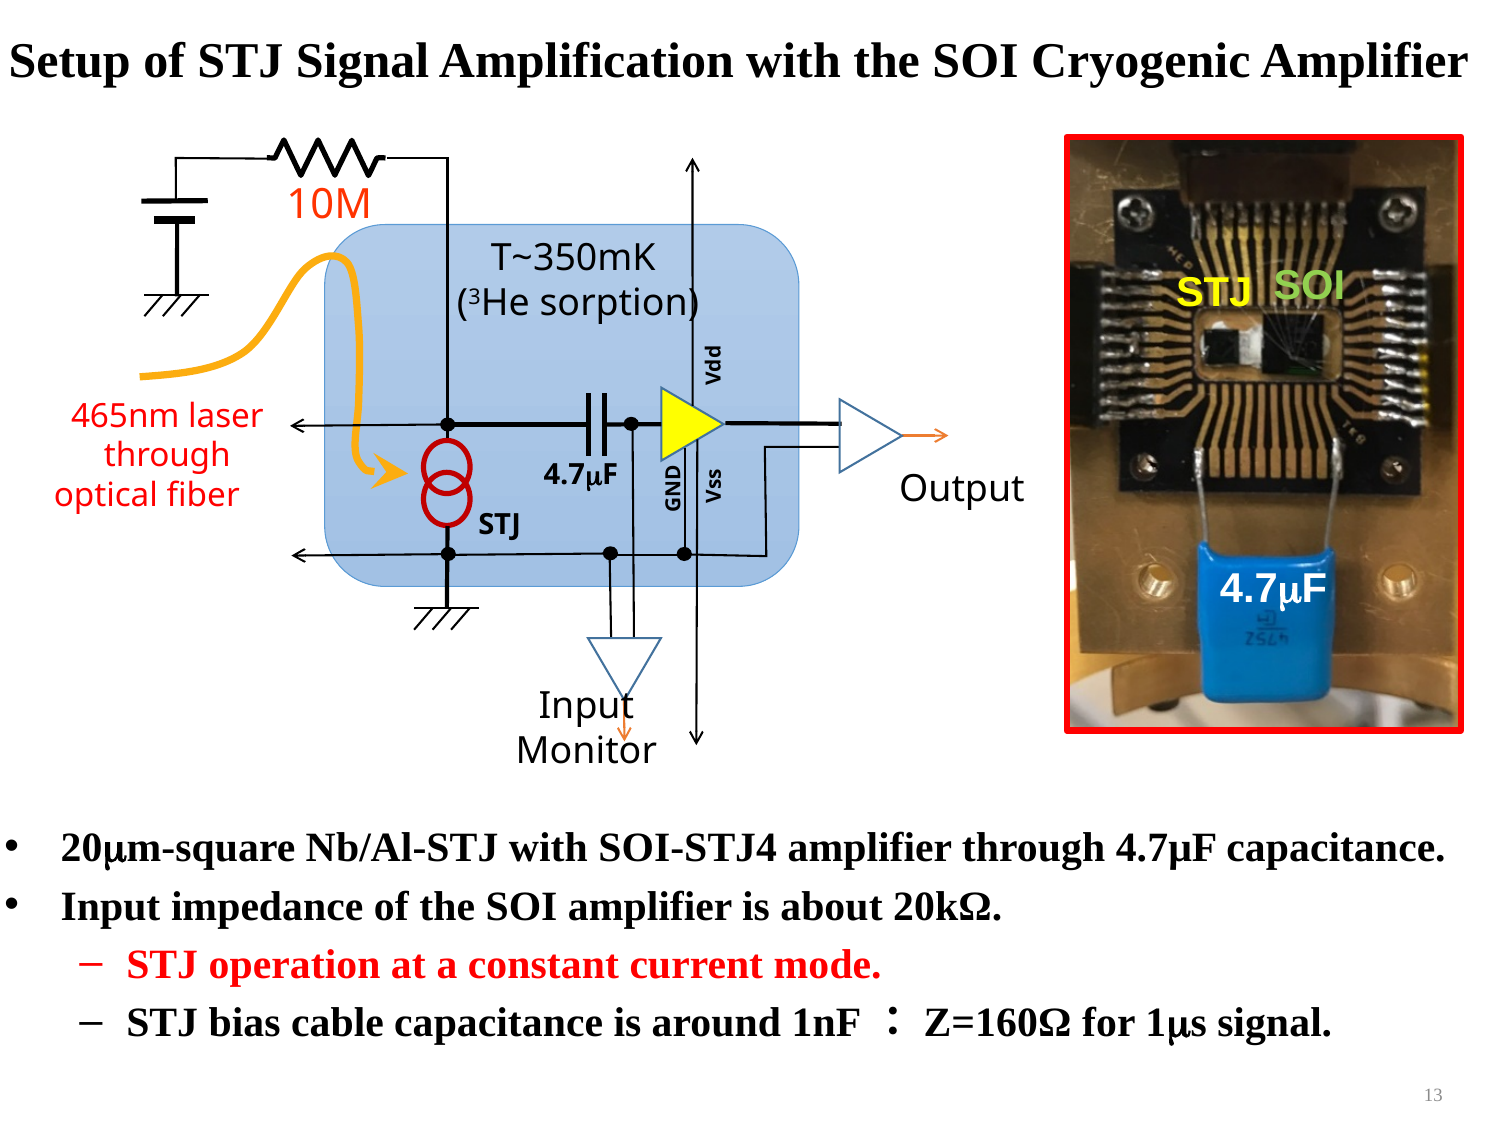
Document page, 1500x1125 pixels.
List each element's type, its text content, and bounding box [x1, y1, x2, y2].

title Setup of STJ Signal Amplification with the SOI Cryogenic Amplifier [0, 14, 1500, 109]
slide_number 13 [1108, 1068, 1459, 1124]
text_box 20m-square Nb/Al-STJ with SOI-STJ4 amplifier through 4.7μF capacitance. Input impedance of the SOI amplifier is about 20kΩ. STJ operation at a constant current mode. STJ bias cable capacitance is around 1nF：Z=160Ω for 1s signal. [0, 812, 1500, 1068]
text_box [34, 139, 1079, 780]
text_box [1069, 139, 1459, 728]
